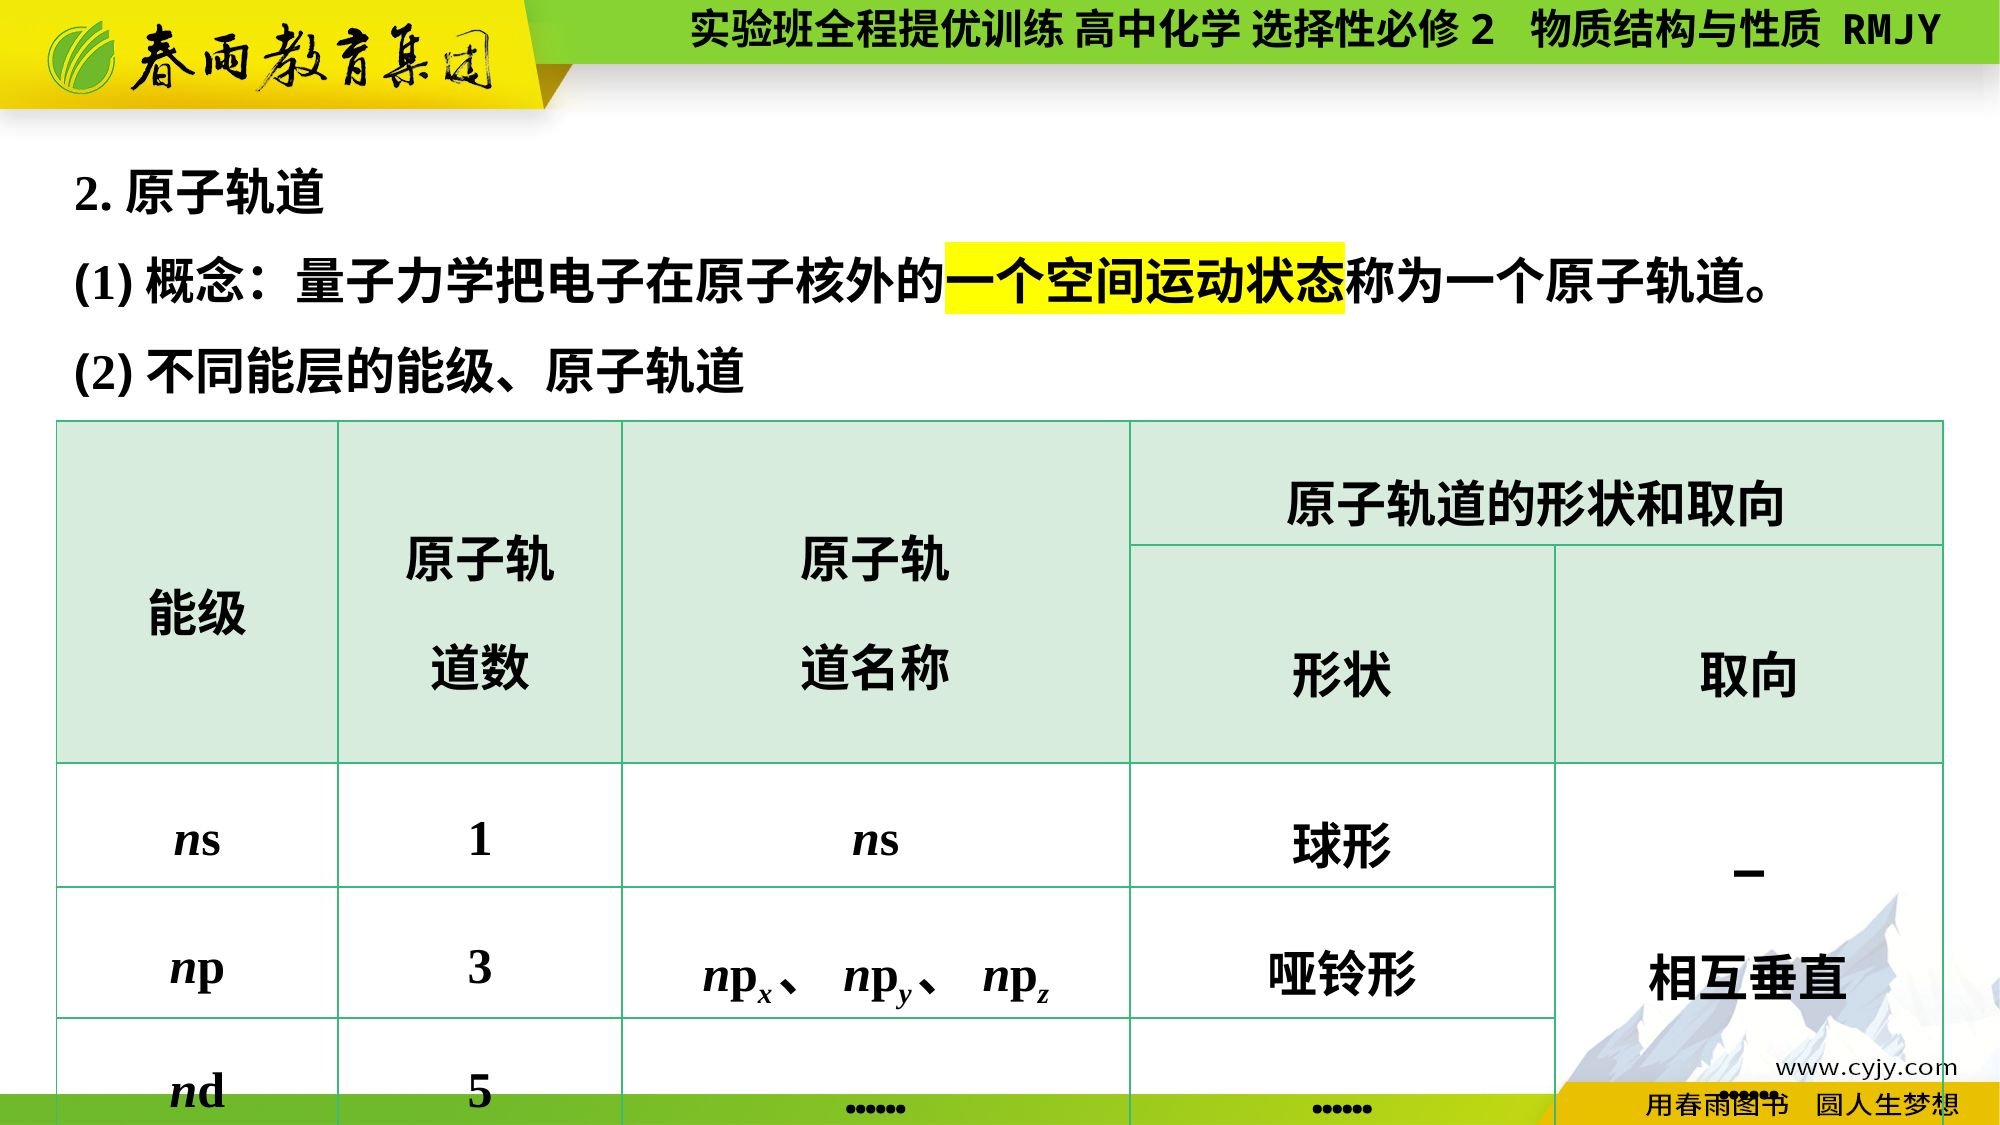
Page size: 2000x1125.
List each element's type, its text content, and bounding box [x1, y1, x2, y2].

table_cell 哑铃形 [1131, 888, 1554, 1017]
table_cell 3 [339, 888, 621, 1017]
table_header 原子轨道的形状和取向 [1131, 422, 1942, 544]
table_cell …… [1131, 1019, 1554, 1125]
table_cell …… [623, 1019, 1129, 1125]
table_header 原子轨 道数 [339, 422, 621, 762]
table_cell ns [623, 764, 1129, 886]
table_cell 5 [339, 1019, 621, 1125]
table_cell 1 [339, 764, 621, 886]
table_cell np [57, 888, 337, 1017]
list 2.原子轨道 (1)概念：量子力学把电子在原子核外的一个空间运动状态称为一个原子轨道。 (2)不同能层的能级、原子轨道 [59, 122, 1944, 399]
table_cell — 相互垂直 …… …… [1556, 764, 1942, 1125]
picture [0, 0, 2000, 1125]
table_cell npx、npy、npz [623, 888, 1129, 1017]
table_header 能级 [57, 422, 337, 762]
table_cell ns [57, 764, 337, 886]
table_header 原子轨 道名称 [623, 422, 1129, 762]
table_cell 球形 [1131, 764, 1554, 886]
table_cell 形状 [1131, 546, 1554, 762]
table_cell nd [57, 1019, 337, 1125]
table_cell 取向 [1556, 546, 1942, 762]
